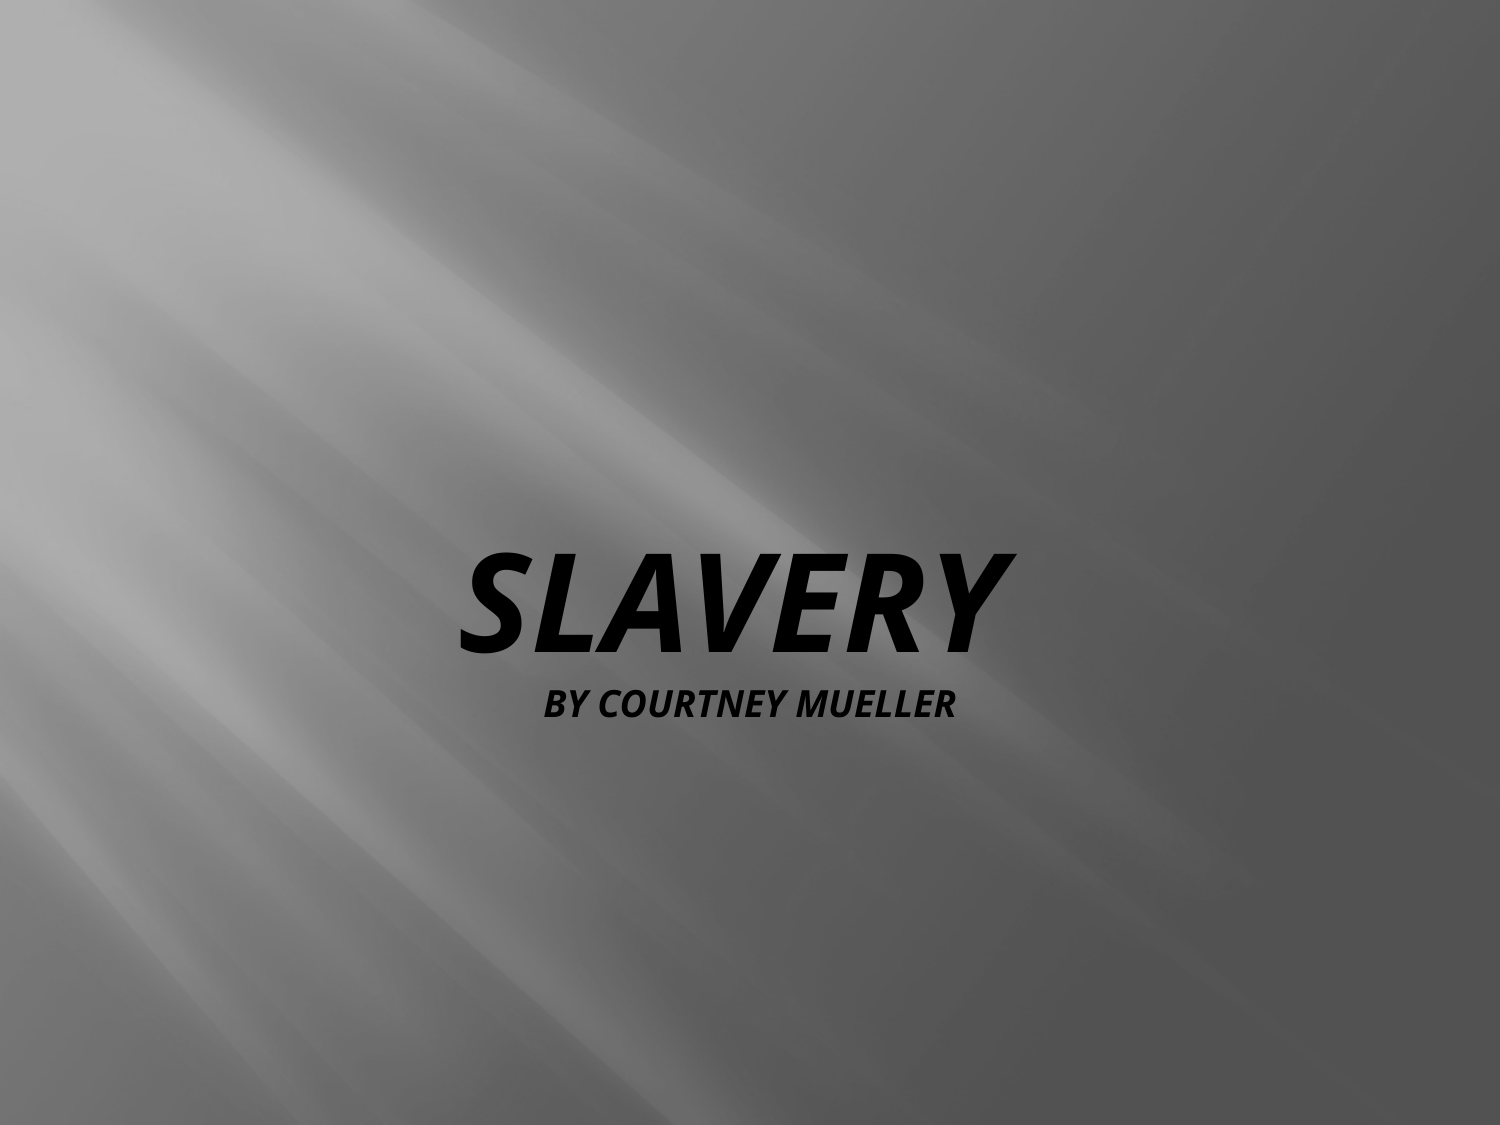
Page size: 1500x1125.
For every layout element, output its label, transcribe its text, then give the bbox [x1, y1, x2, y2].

title Slavery by Courtney Mueller [112, 162, 1388, 725]
